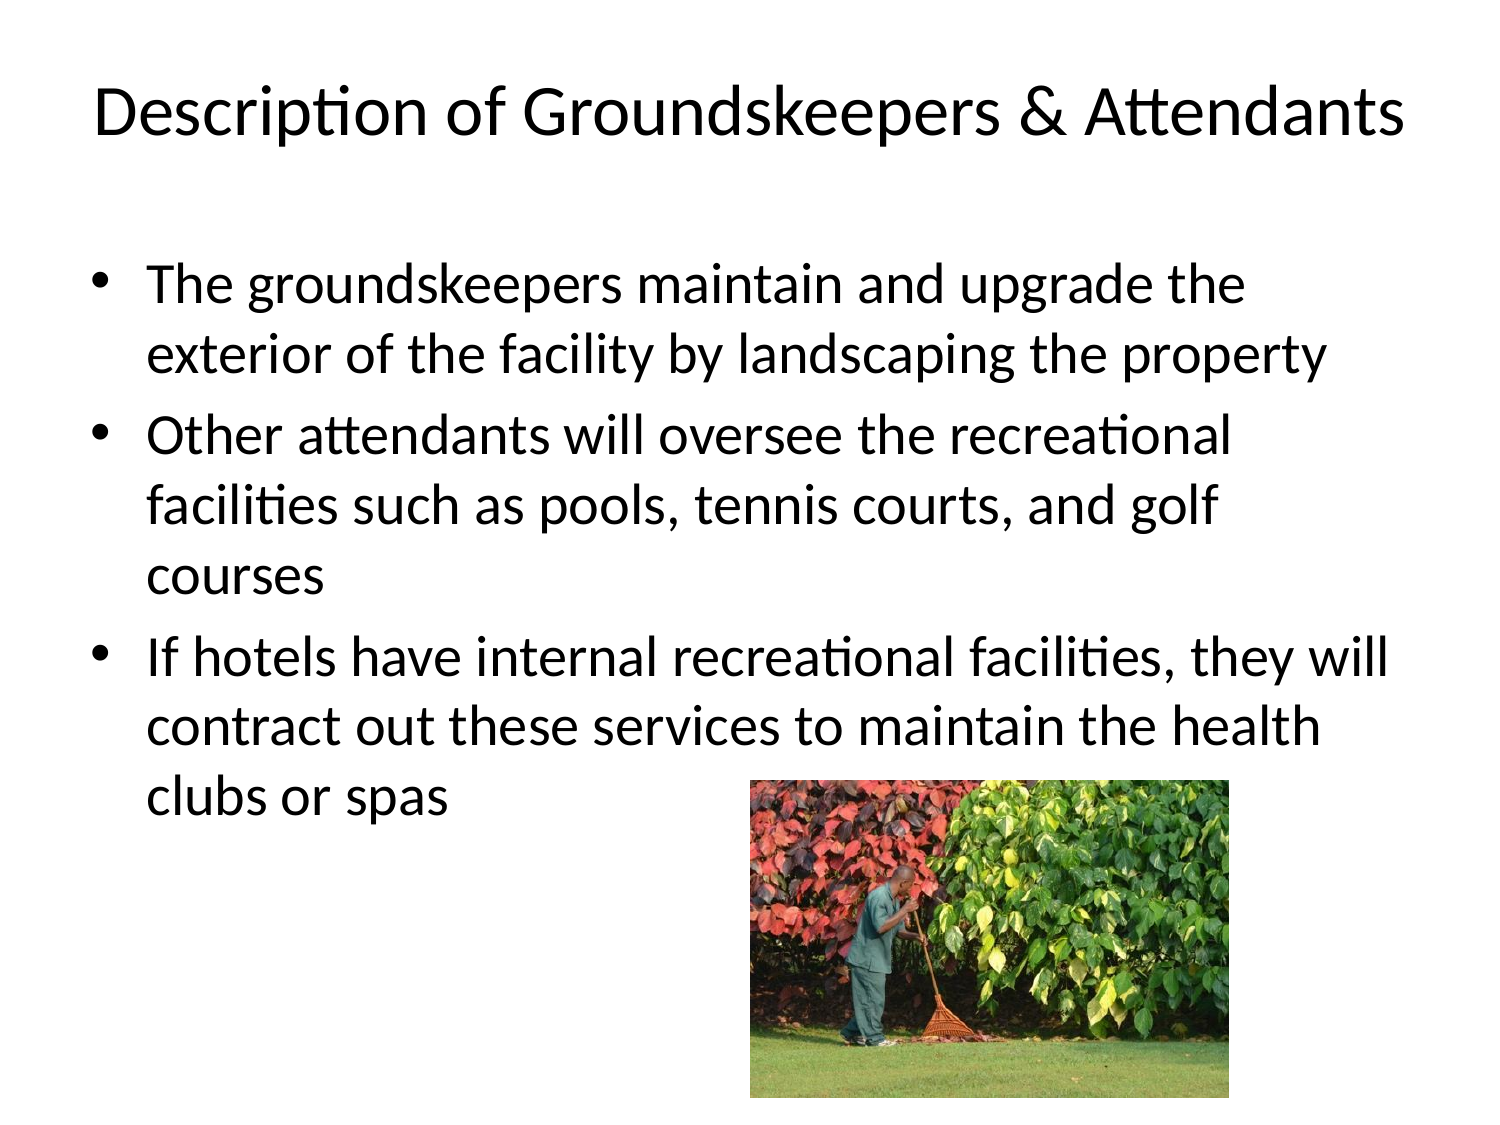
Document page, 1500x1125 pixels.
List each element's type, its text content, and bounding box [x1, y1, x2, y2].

picture [749, 780, 1230, 1098]
list The groundskeepers maintain and upgrade the exterior of the facility by landscaping the property Other attendants will oversee the recreational facilities such as pools, tennis courts, and golf courses If hotels have internal recreational facilities, they will contract out these services to maintain the health clubs or spas [75, 237, 1425, 980]
title Description of Groundskeepers & Attendants [75, 12, 1425, 200]
